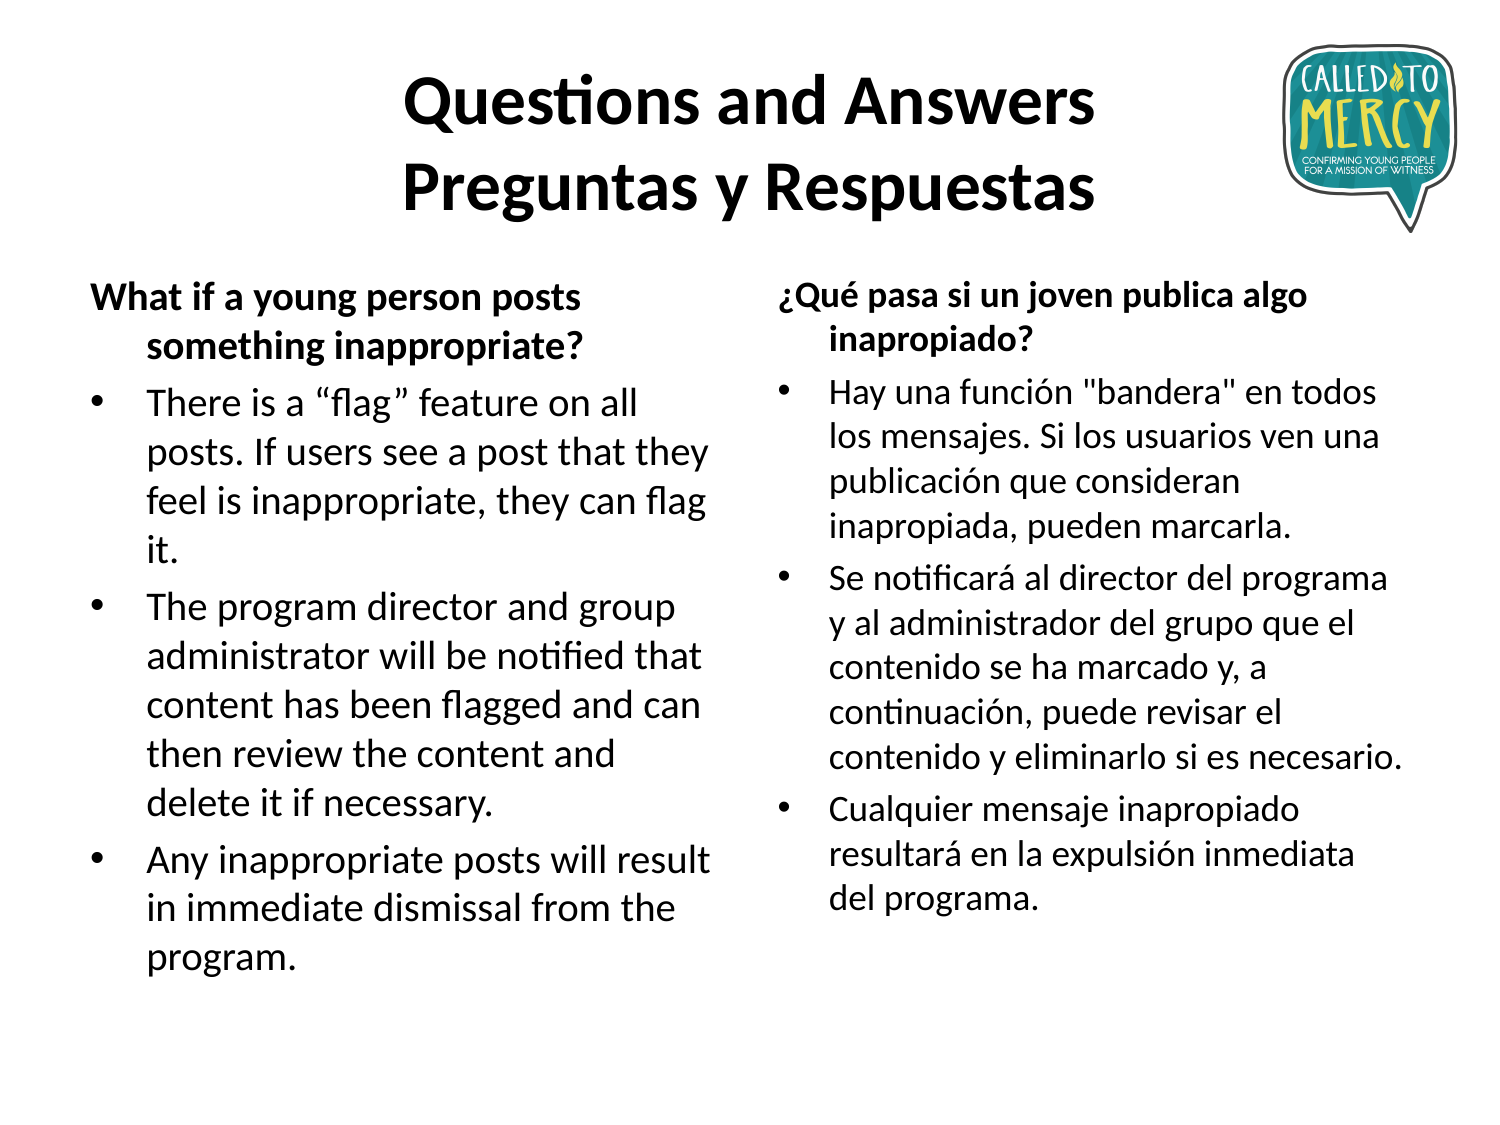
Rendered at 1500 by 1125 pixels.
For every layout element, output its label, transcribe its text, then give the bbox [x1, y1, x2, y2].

list ¿Qué pasa si un joven publica algo inapropiado? Hay una función "bandera" en todos los mensajes. Si los usuarios ven una publicación que consideran inapropiada, pueden marcarla. Se notificará al director del programa y al administrador del grupo que el contenido se ha marcado y, a continuación, puede revisar el contenido y eliminarlo si es necesario. Cualquier mensaje inapropiado resultará en la expulsión inmediata del programa. [762, 262, 1425, 1005]
title Questions and Answers Preguntas y Respuestas [75, 45, 1235, 233]
list What if a young person posts something inappropriate? There is a “flag” feature on all posts. If users see a post that they feel is inappropriate, they can flag it. The program director and group administrator will be notified that content has been flagged and can then review the content and delete it if necessary. Any inappropriate posts will result in immediate dismissal from the program. [75, 262, 738, 1005]
picture [1237, 44, 1500, 234]
